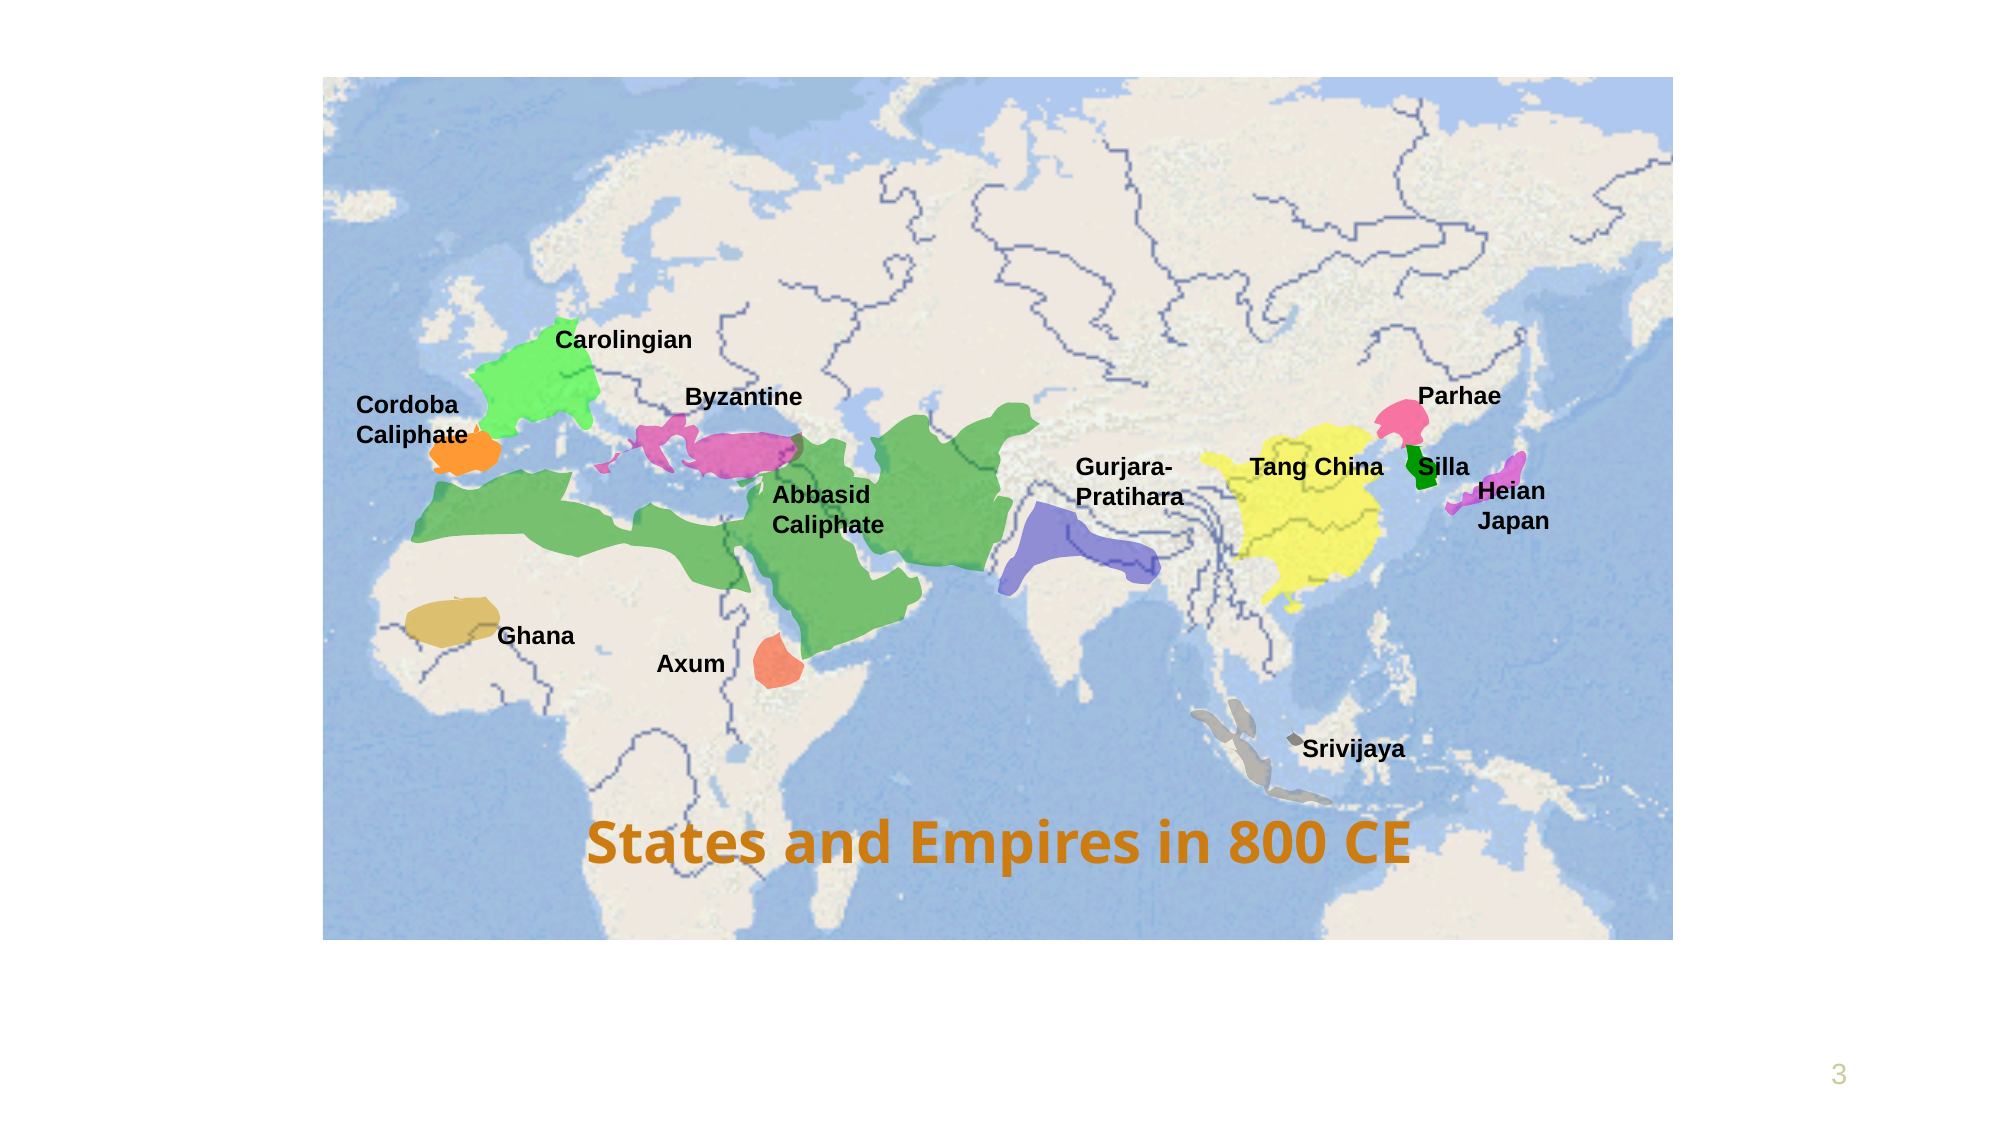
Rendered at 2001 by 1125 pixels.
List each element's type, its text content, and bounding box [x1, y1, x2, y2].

slide_number 3 [1412, 1042, 1863, 1103]
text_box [322, 77, 1673, 940]
